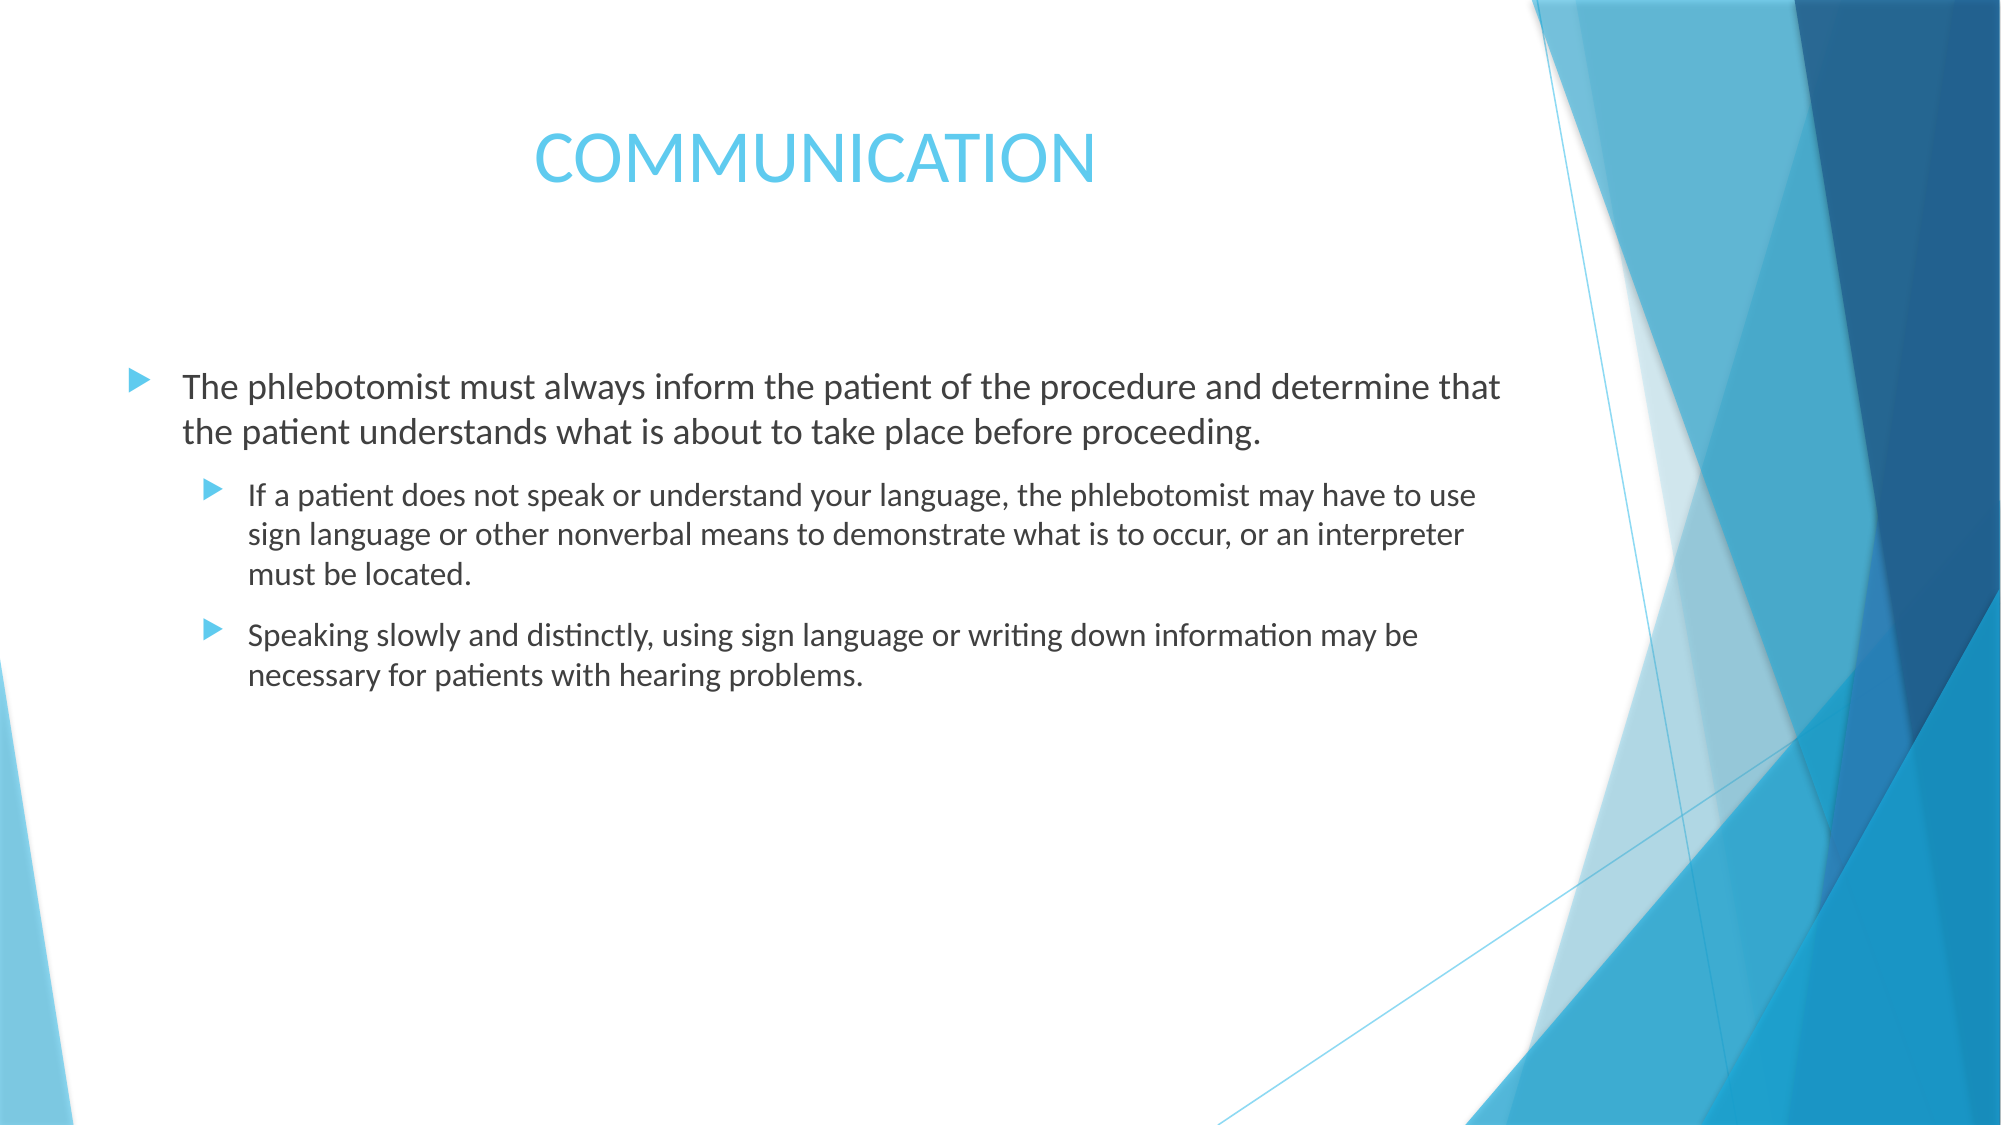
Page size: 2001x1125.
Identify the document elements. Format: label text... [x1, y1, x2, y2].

title COMMUNICATION [111, 99, 1522, 317]
list The phlebotomist must always inform the patient of the procedure and determine that the patient understands what is about to take place before proceeding. If a patient does not speak or understand your language, the phlebotomist may have to use sign language or other nonverbal means to demonstrate what is to occur, or an interpreter must be located. Speaking slowly and distinctly, using sign language or writing down information may be necessary for patients with hearing problems. [111, 354, 1522, 992]
